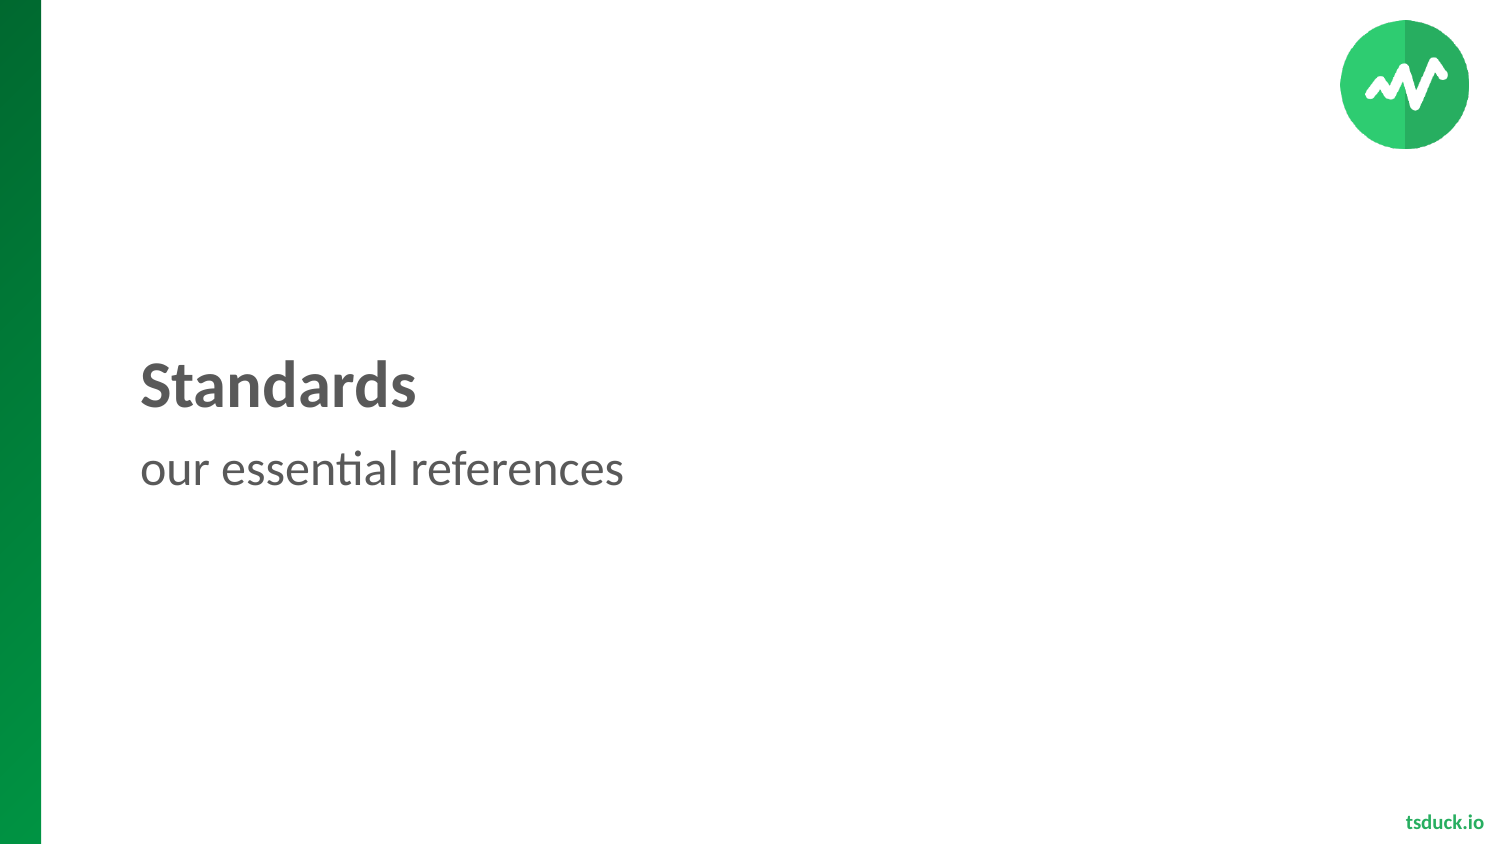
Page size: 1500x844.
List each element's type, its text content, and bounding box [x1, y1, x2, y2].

title our essential references [125, 429, 1400, 596]
picture [1340, 20, 1469, 149]
list Standards [125, 243, 1400, 429]
